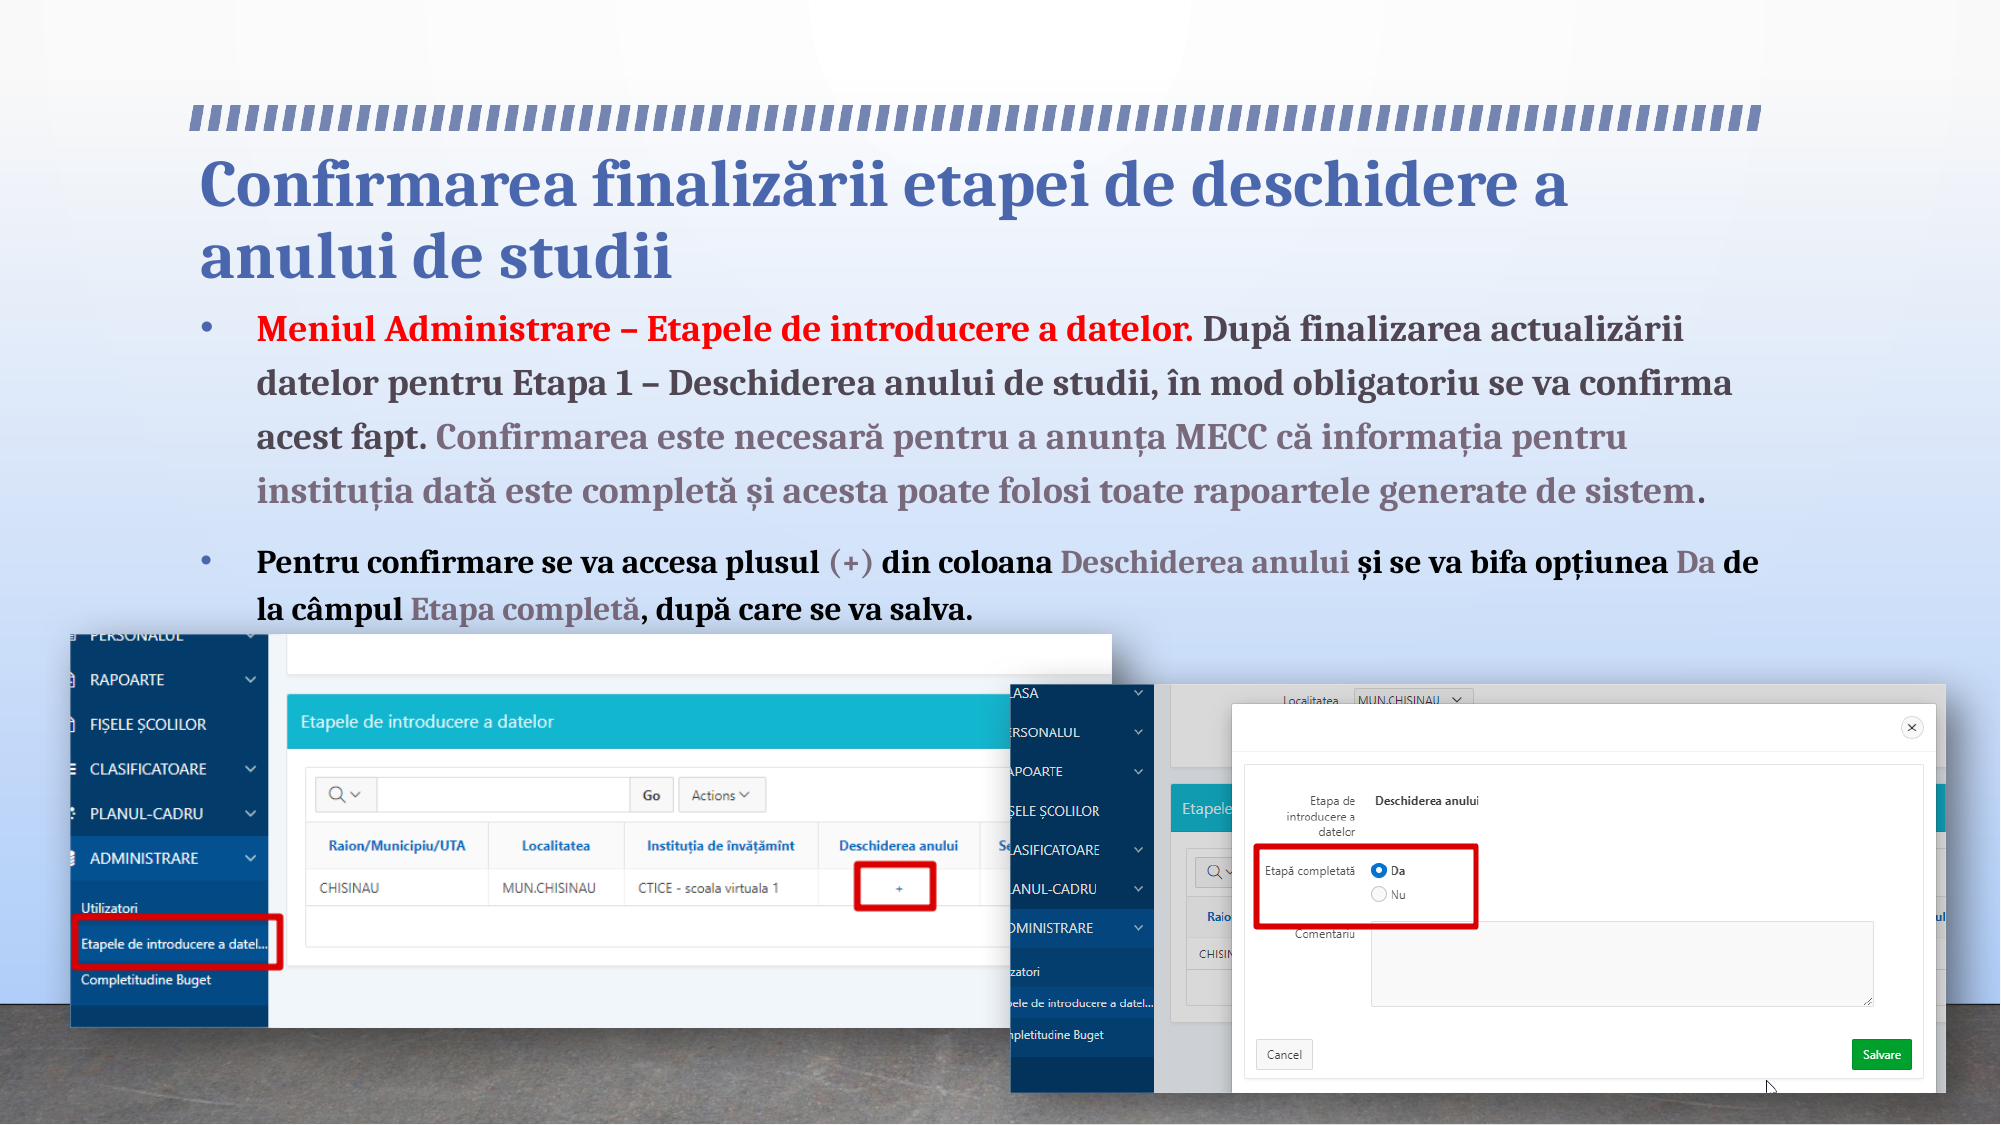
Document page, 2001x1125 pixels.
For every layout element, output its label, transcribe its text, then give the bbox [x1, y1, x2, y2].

picture [0, 1004, 2000, 1124]
picture [69, 633, 1947, 1094]
title Confirmarea finalizării etapei de deschidere a anului de studii [185, 141, 1777, 287]
list Meniul Administrare – Etapele de introducere a datelor. După finalizarea actualizării datelor pentru Etapa 1 – Deschiderea anului de studii, în mod obligatoriu se va confirma acest fapt. Confirmarea este necesară pentru a anunța MECC că informația pentru instituția dată este completă și acesta poate folosi toate rapoartele generate de sistem. Pentru confirmare se va accesa plusul (+) din coloana Deschiderea anului și se va bifa opțiunea Da de la câmpul Etapa completă, după care se va salva. [185, 287, 1796, 666]
